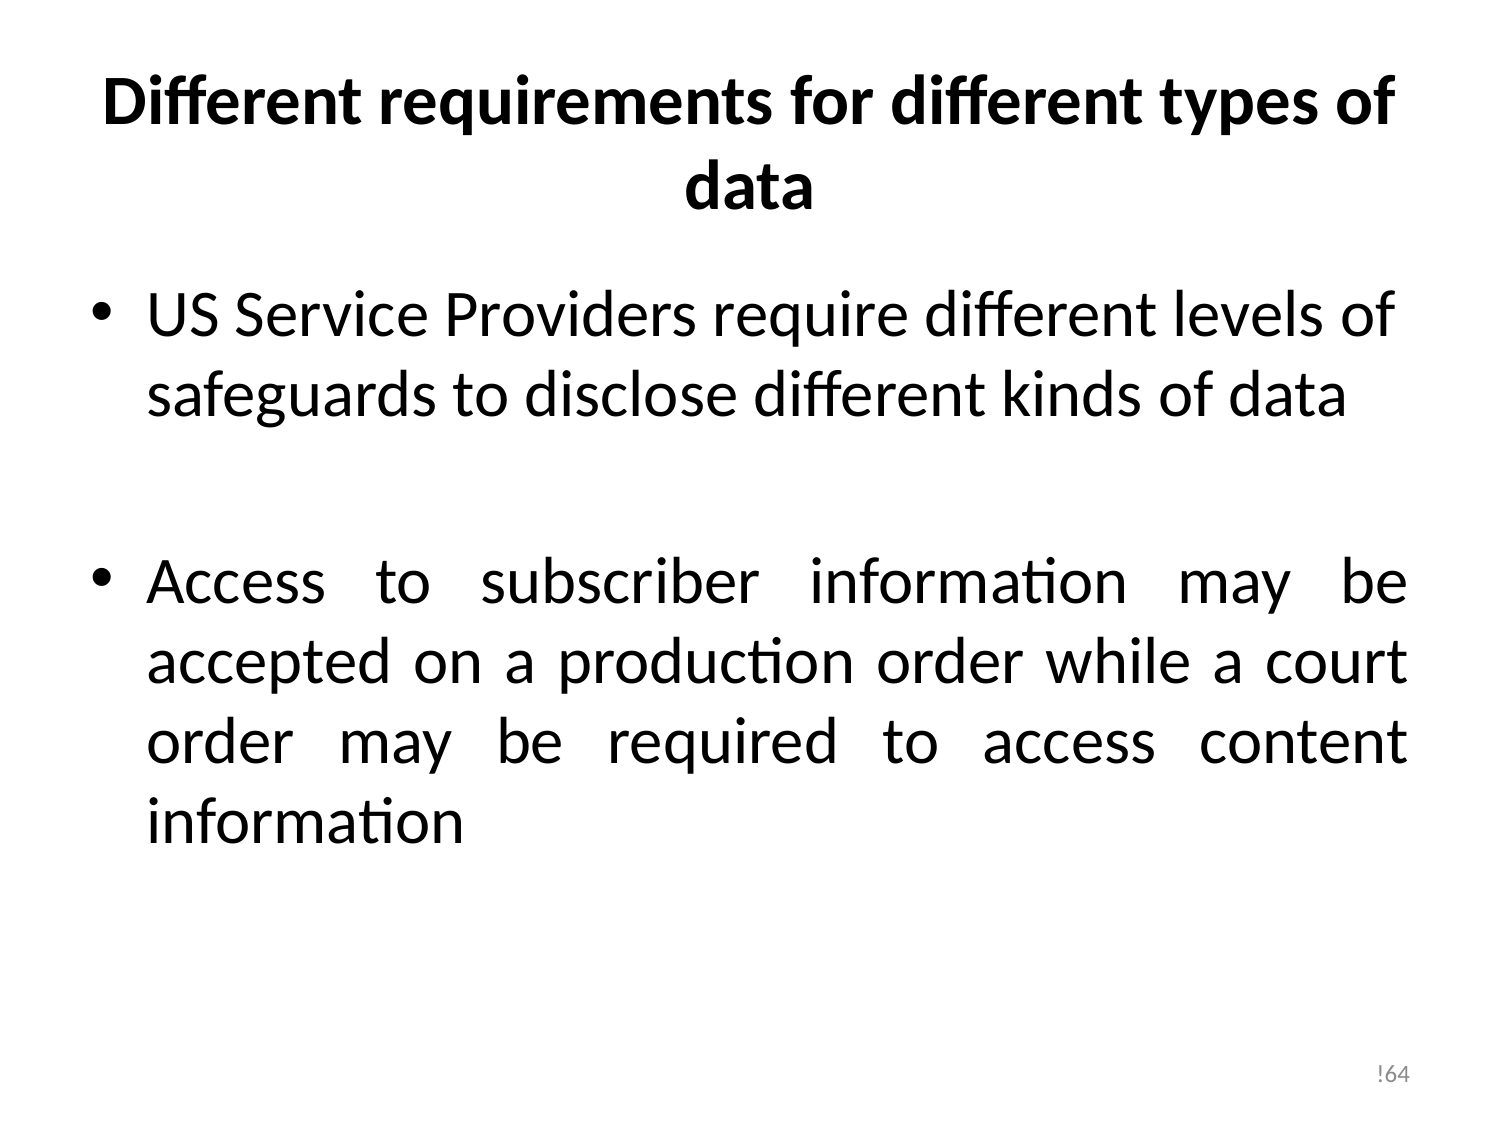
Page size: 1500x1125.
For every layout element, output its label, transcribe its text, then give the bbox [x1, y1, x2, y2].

list US Service Providers require different levels of safeguards to disclose different kinds of data Access to subscriber information may be accepted on a production order while a court order may be required to access content information [75, 262, 1425, 1005]
slide_number !64 [1074, 1042, 1425, 1103]
title Different requirements for different types of data [75, 45, 1425, 233]
